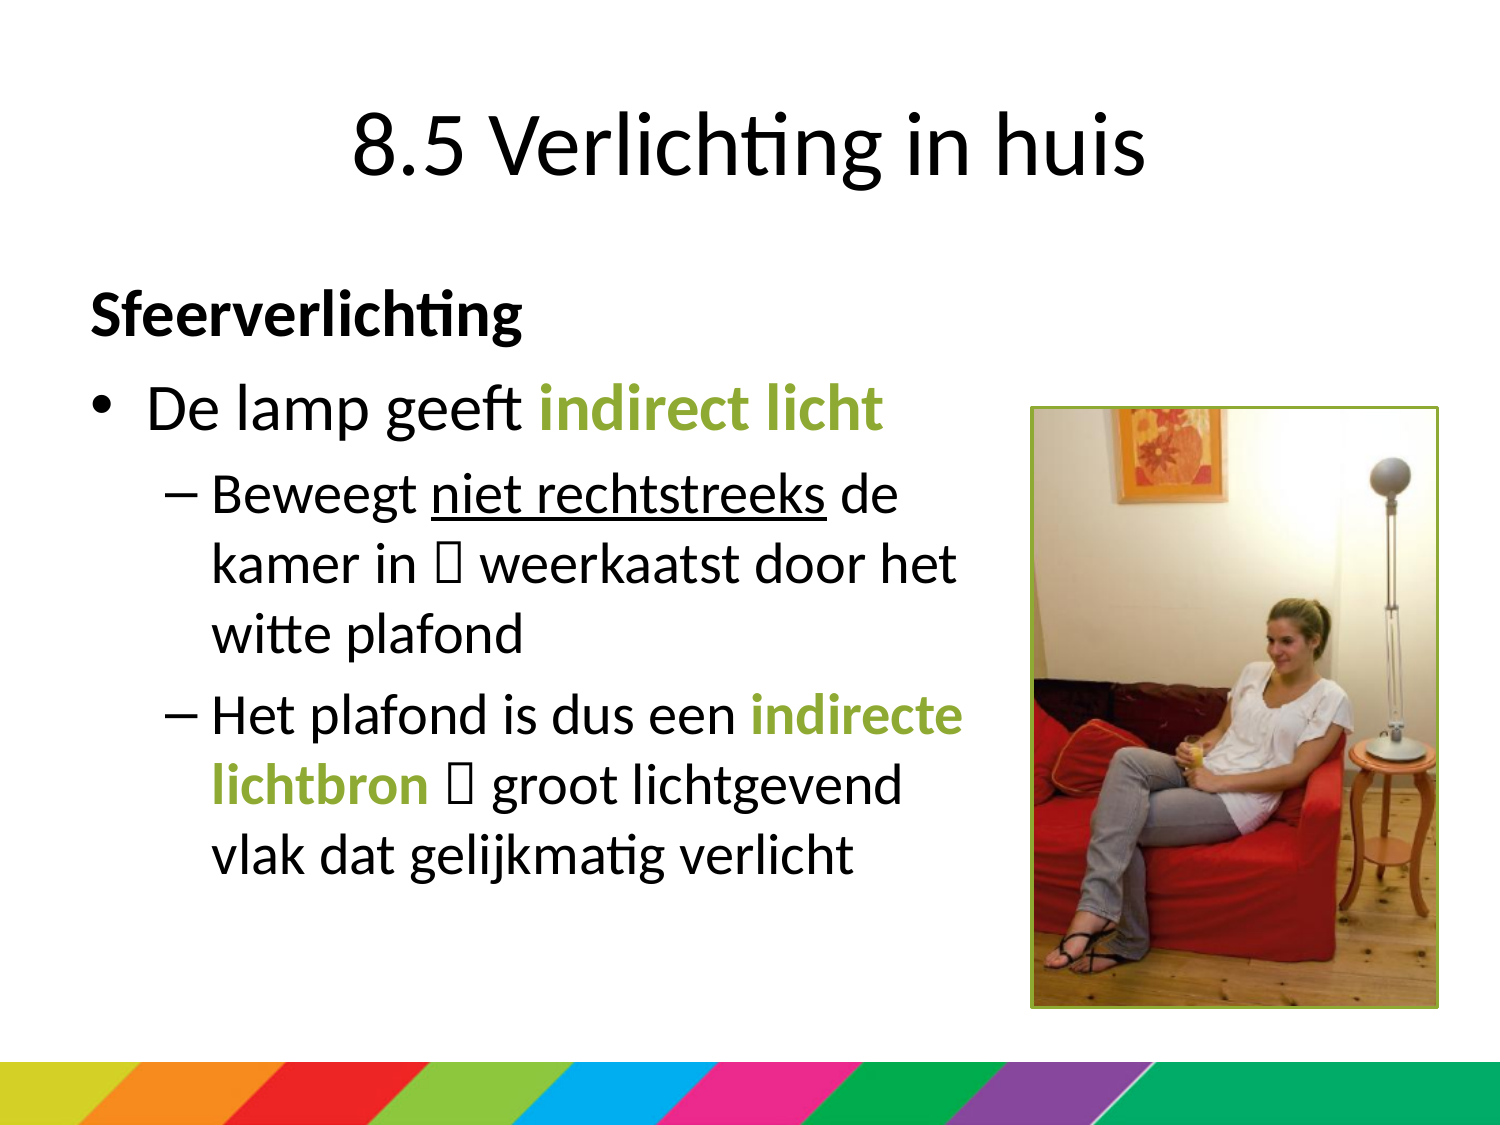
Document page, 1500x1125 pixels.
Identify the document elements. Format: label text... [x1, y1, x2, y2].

picture [656, 1062, 1500, 1125]
list Sfeerverlichting De lamp geeft indirect licht Beweegt niet rechtstreeks de kamer in  weerkaatst door het witte plafond Het plafond is dus een indirecte lichtbron  groot lichtgevend vlak dat gelijkmatig verlicht [75, 262, 1425, 1005]
title 8.5 Verlichting in huis [75, 45, 1425, 233]
picture [1033, 408, 1437, 1006]
picture [0, 1062, 574, 1125]
